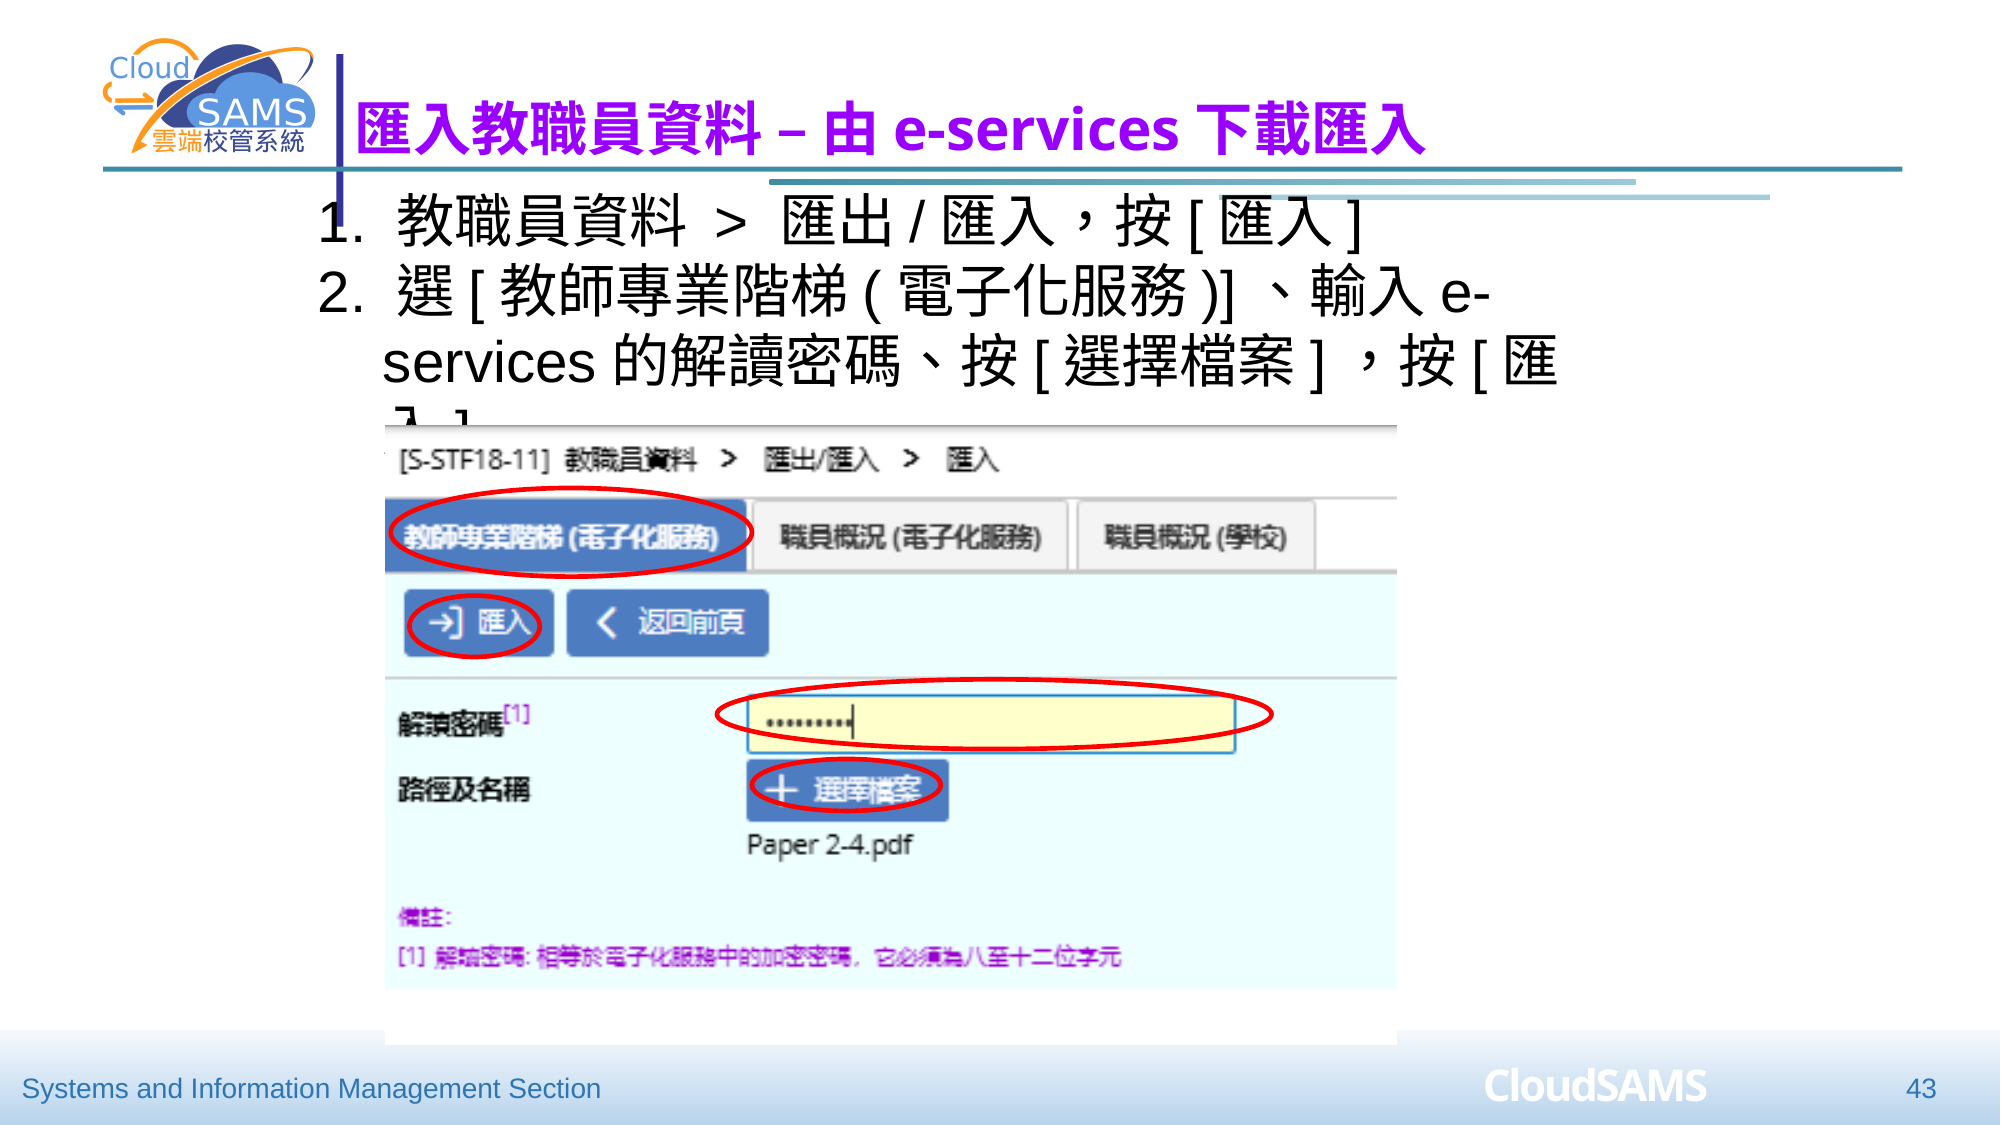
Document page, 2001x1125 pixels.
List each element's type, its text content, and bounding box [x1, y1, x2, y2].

picture [385, 425, 1397, 1045]
title 匯入教職員資料 – 由e-services下載匯入 [340, 44, 1907, 170]
picture [87, 7, 349, 175]
text_box 1. 教職員資料 > 匯出/匯入，按[匯入] 2. 選[教師專業階梯(電子化服務)]、輸入e-services的解讀密碼、按[選擇檔案]，按[匯入] [303, 177, 1579, 472]
slide_number 43 [1755, 1063, 1952, 1125]
